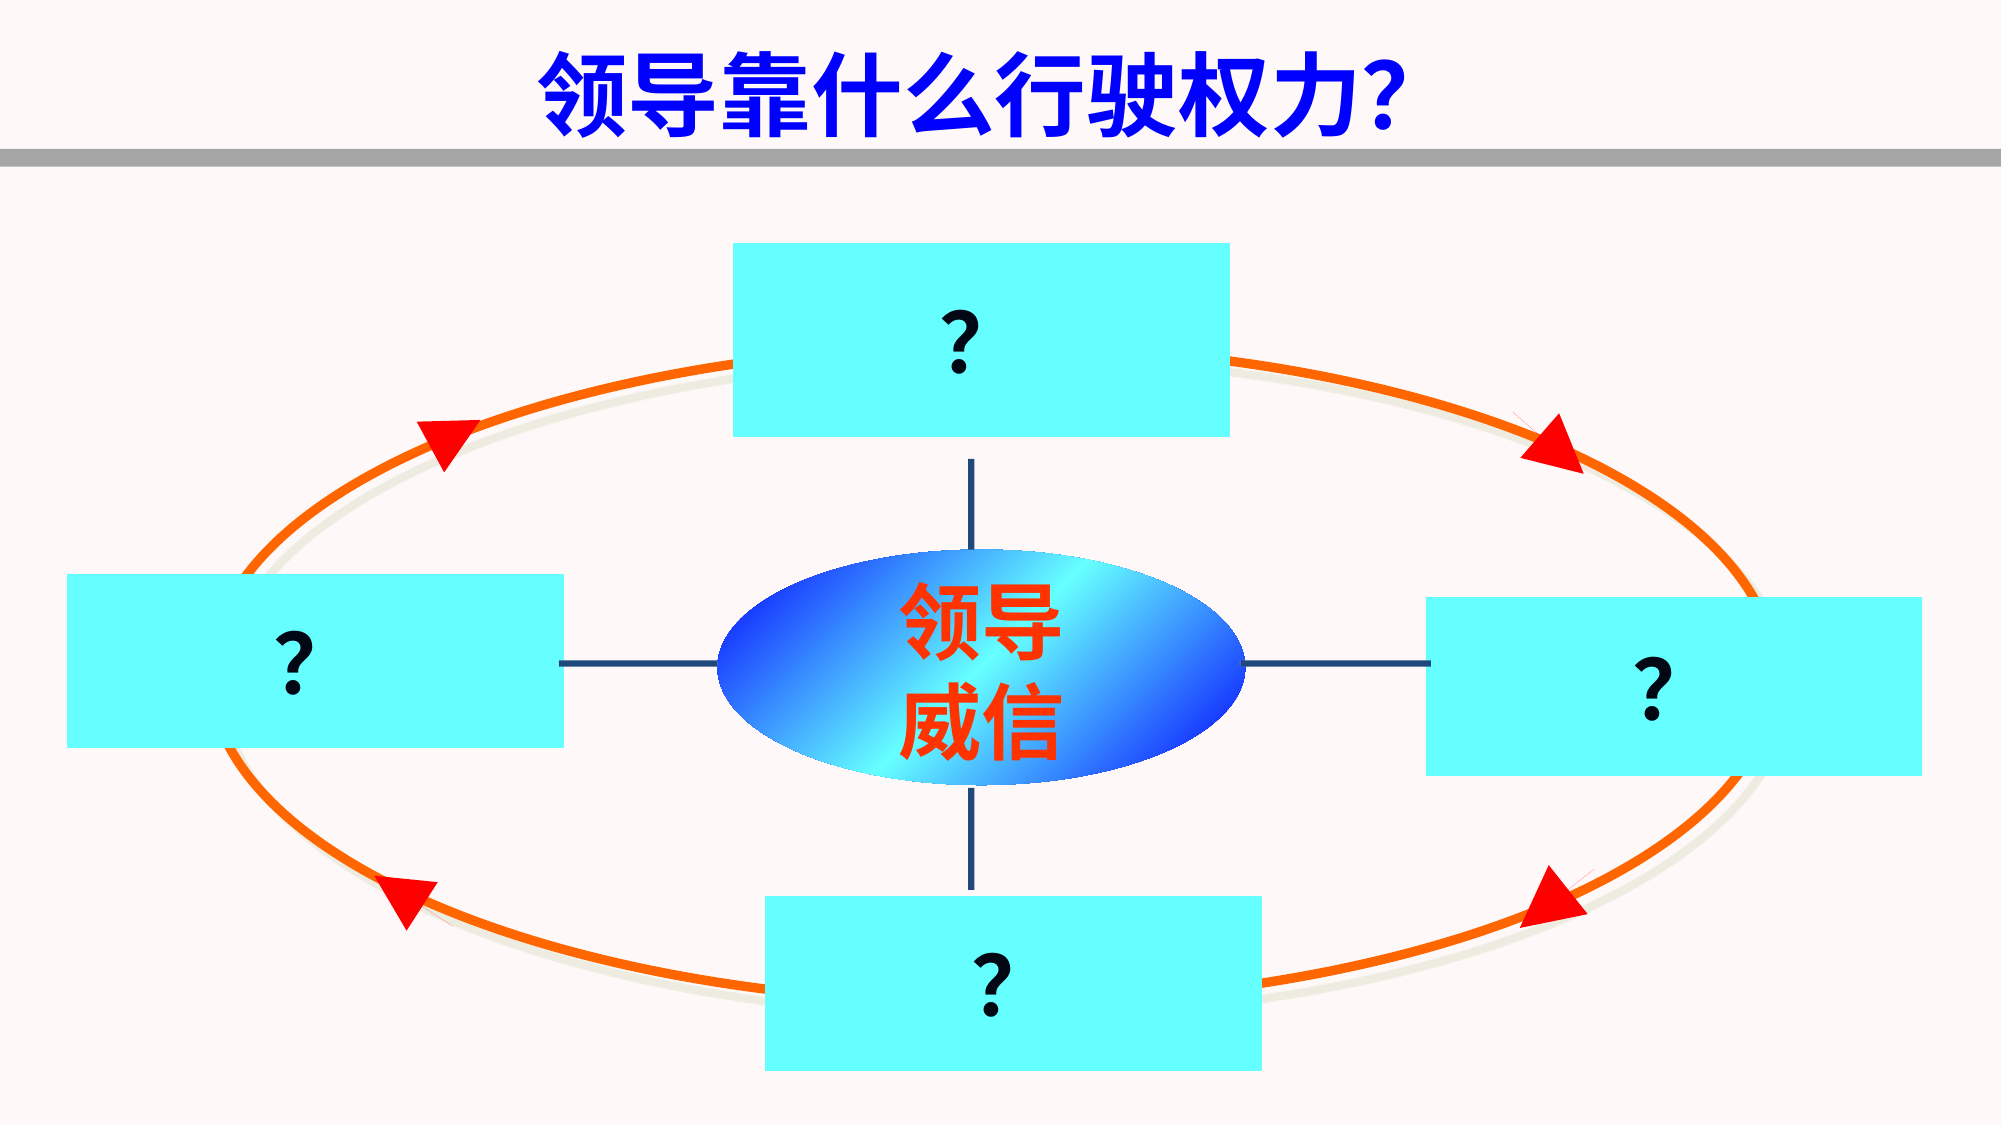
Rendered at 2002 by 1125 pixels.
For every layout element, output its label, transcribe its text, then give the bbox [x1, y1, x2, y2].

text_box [67, 243, 1923, 1071]
text_box 领导靠什么行驶权力？ [457, 30, 1534, 169]
